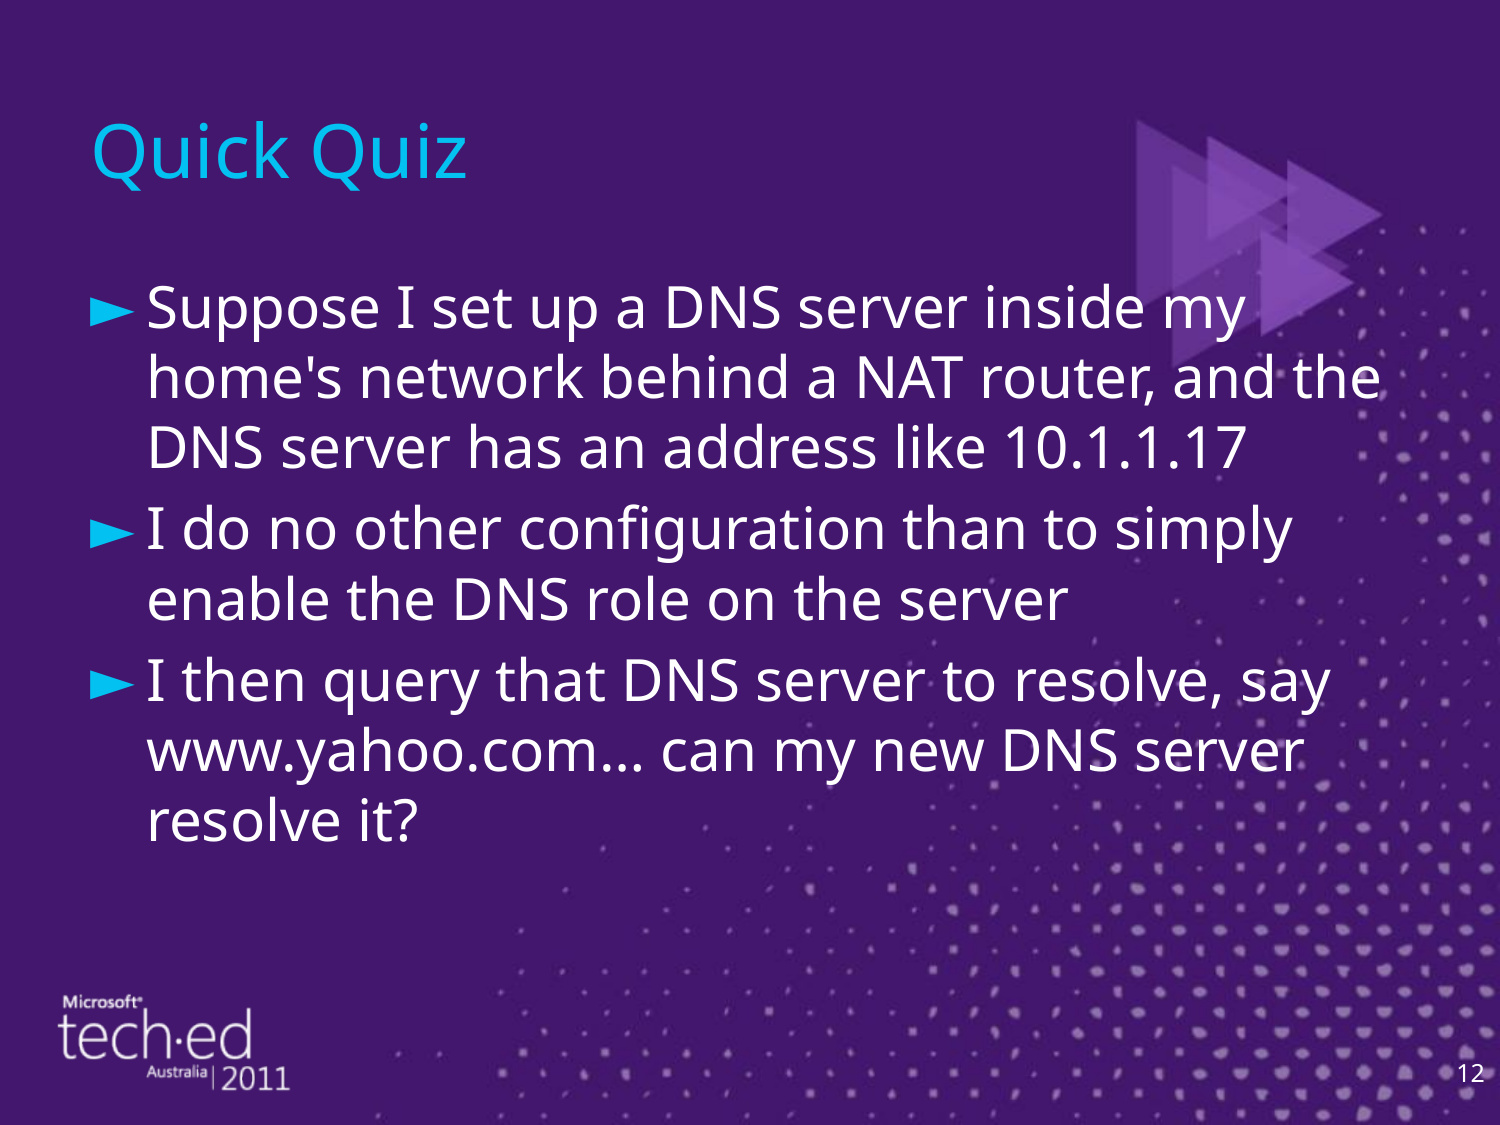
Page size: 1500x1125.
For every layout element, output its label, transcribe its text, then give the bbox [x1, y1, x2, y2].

title Quick Quiz [75, 54, 1425, 243]
list Suppose I set up a DNS server inside my home's network behind a NAT router, and the DNS server has an address like 10.1.1.17 I do no other configuration than to simply enable the DNS role on the server I then query that DNS server to resolve, say www.yahoo.com… can my new DNS server resolve it? [75, 262, 1425, 1005]
picture [0, 0, 1500, 1125]
slide_number 12 [1187, 1037, 1500, 1113]
